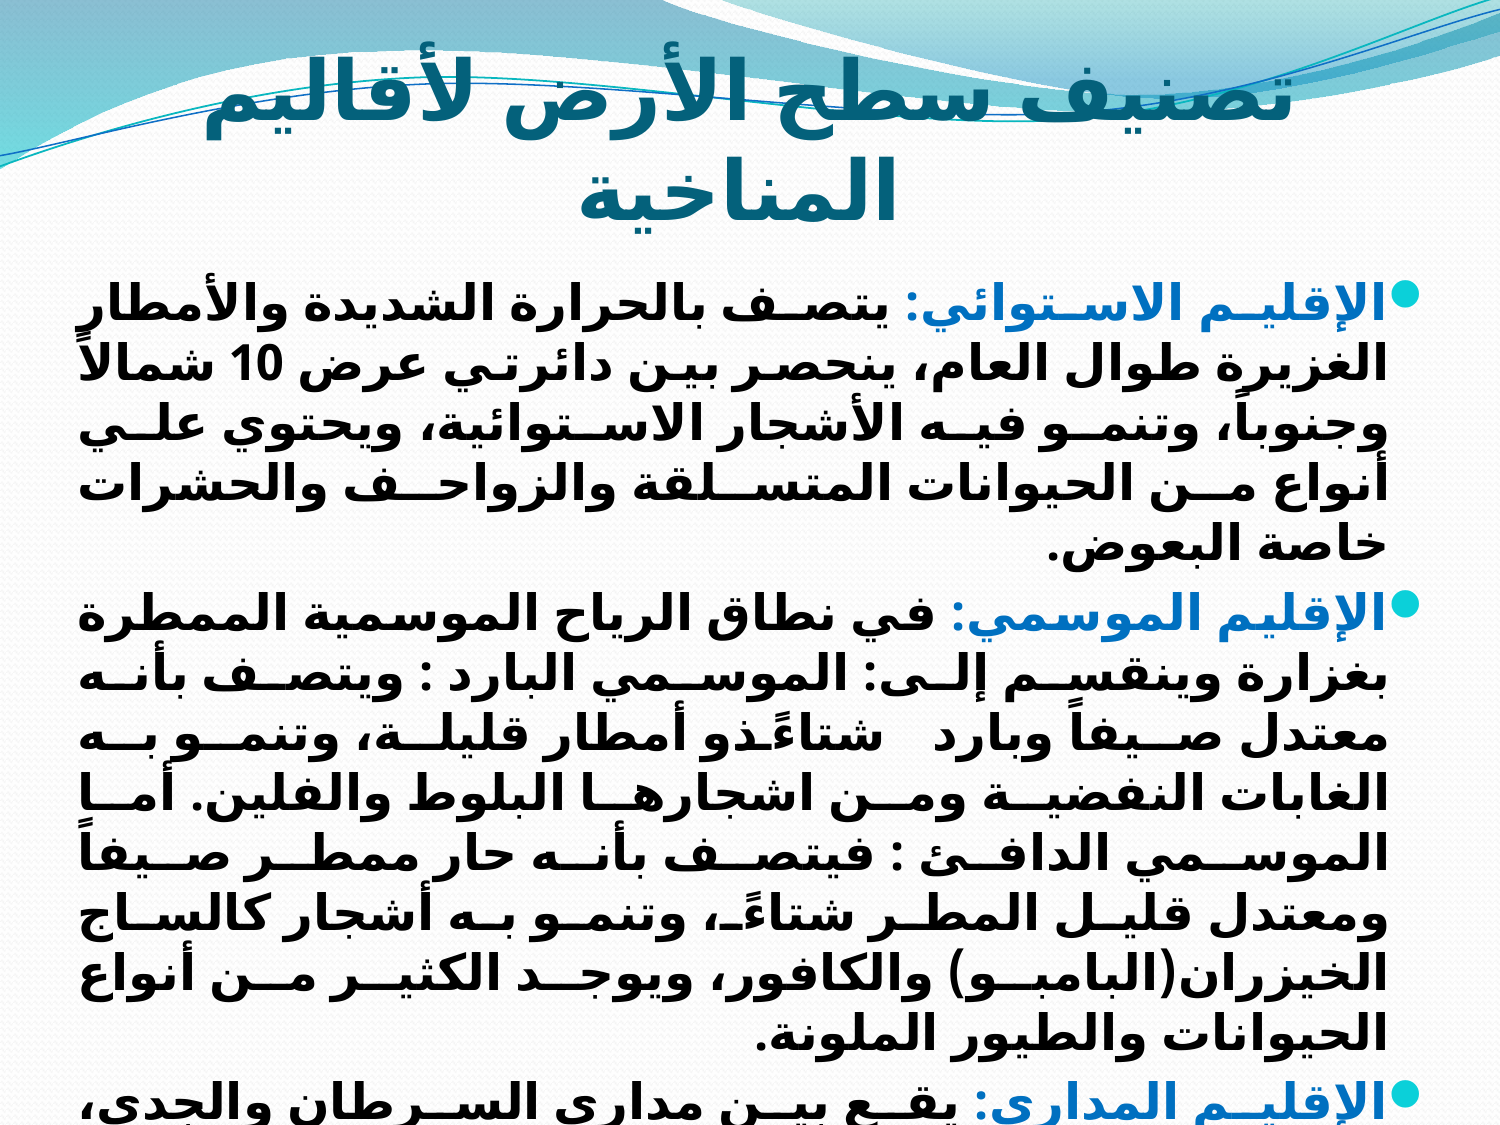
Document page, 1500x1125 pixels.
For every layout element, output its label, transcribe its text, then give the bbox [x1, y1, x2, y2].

list الإقليم الاستوائي: يتصف بالحرارة الشديدة والأمطار الغزيرة طوال العام، ينحصر بين دائرتي عرض 10 شمالاً وجنوباً، وتنمو فيه الأشجار الاستوائية، ويحتوي علي أنواع من الحيوانات المتسلقة والزواحف والحشرات خاصة البعوض. الإقليم الموسمي: في نطاق الرياح الموسمية الممطرة بغزارة وينقسم إلى: الموسمي البارد : ويتصف بأنه معتدل صيفاً وبارد شتاءً ذو أمطار قليلة، وتنمو به الغابات النفضية ومن اشجارها البلوط والفلين. أما الموسمي الدافئ : فيتصف بأنه حار ممطر صيفاً ومعتدل قليل المطر شتاءً، وتنمو به أشجار كالساج الخيزران(البامبو) والكافور، ويوجد الكثير من أنواع الحيوانات والطيور الملونة. الإقليم المداري: يقع بين مداري السرطان والجدي، أمطاره صيفية، وتزدهر فيه حشائش السافانا متدرجة الطول حسب كمية المطر، ويحتوي علي كثير من أنواع الحيوانات. [62, 262, 1450, 1050]
title تصنيف سطح الأرض لأقاليم المناخية [75, 125, 1425, 238]
